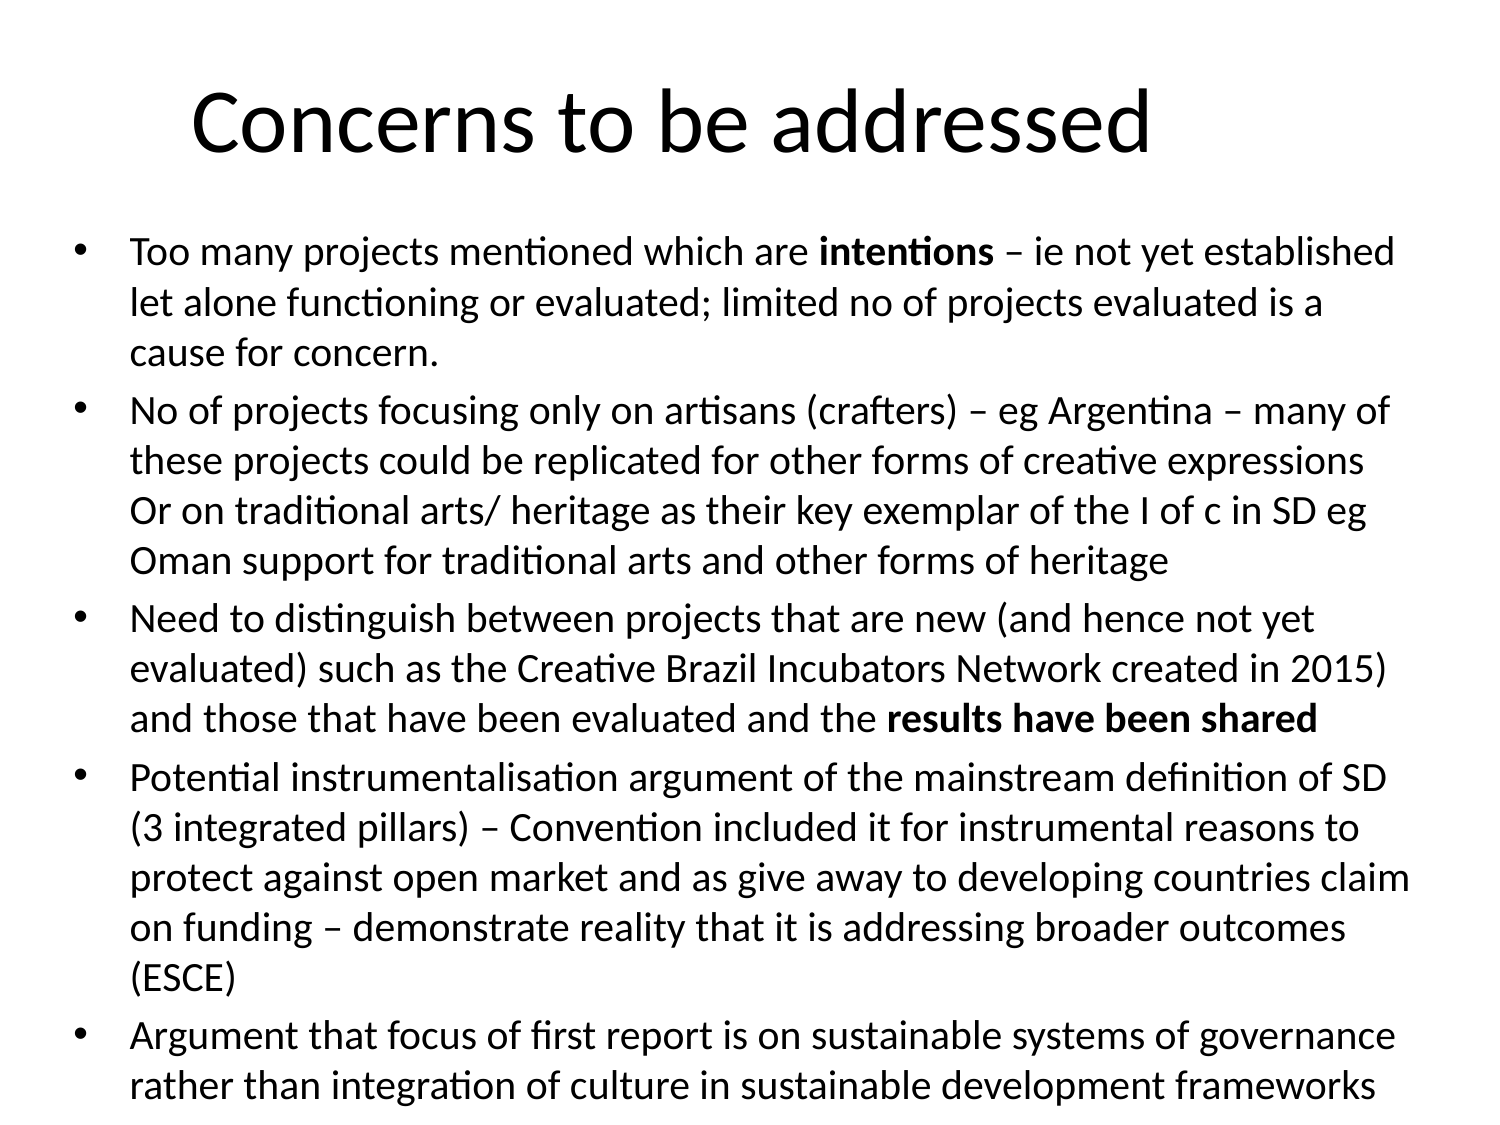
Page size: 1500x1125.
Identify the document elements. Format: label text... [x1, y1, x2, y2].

title Concerns to be addressed [58, 22, 1309, 211]
list Too many projects mentioned which are intentions – ie not yet established let alone functioning or evaluated; limited no of projects evaluated is a cause for concern. No of projects focusing only on artisans (crafters) – eg Argentina – many of these projects could be replicated for other forms of creative expressions Or on traditional arts/ heritage as their key exemplar of the I of c in SD eg Oman support for traditional arts and other forms of heritage Need to distinguish between projects that are new (and hence not yet evaluated) such as the Creative Brazil Incubators Network created in 2015) and those that have been evaluated and the results have been shared Potential instrumentalisation argument of the mainstream definition of SD (3 integrated pillars) – Convention included it for instrumental reasons to protect against open market and as give away to developing countries claim on funding – demonstrate reality that it is addressing broader outcomes (ESCE) Argument that focus of first report is on sustainable systems of governance rather than integration of culture in sustainable development frameworks [58, 216, 1430, 868]
